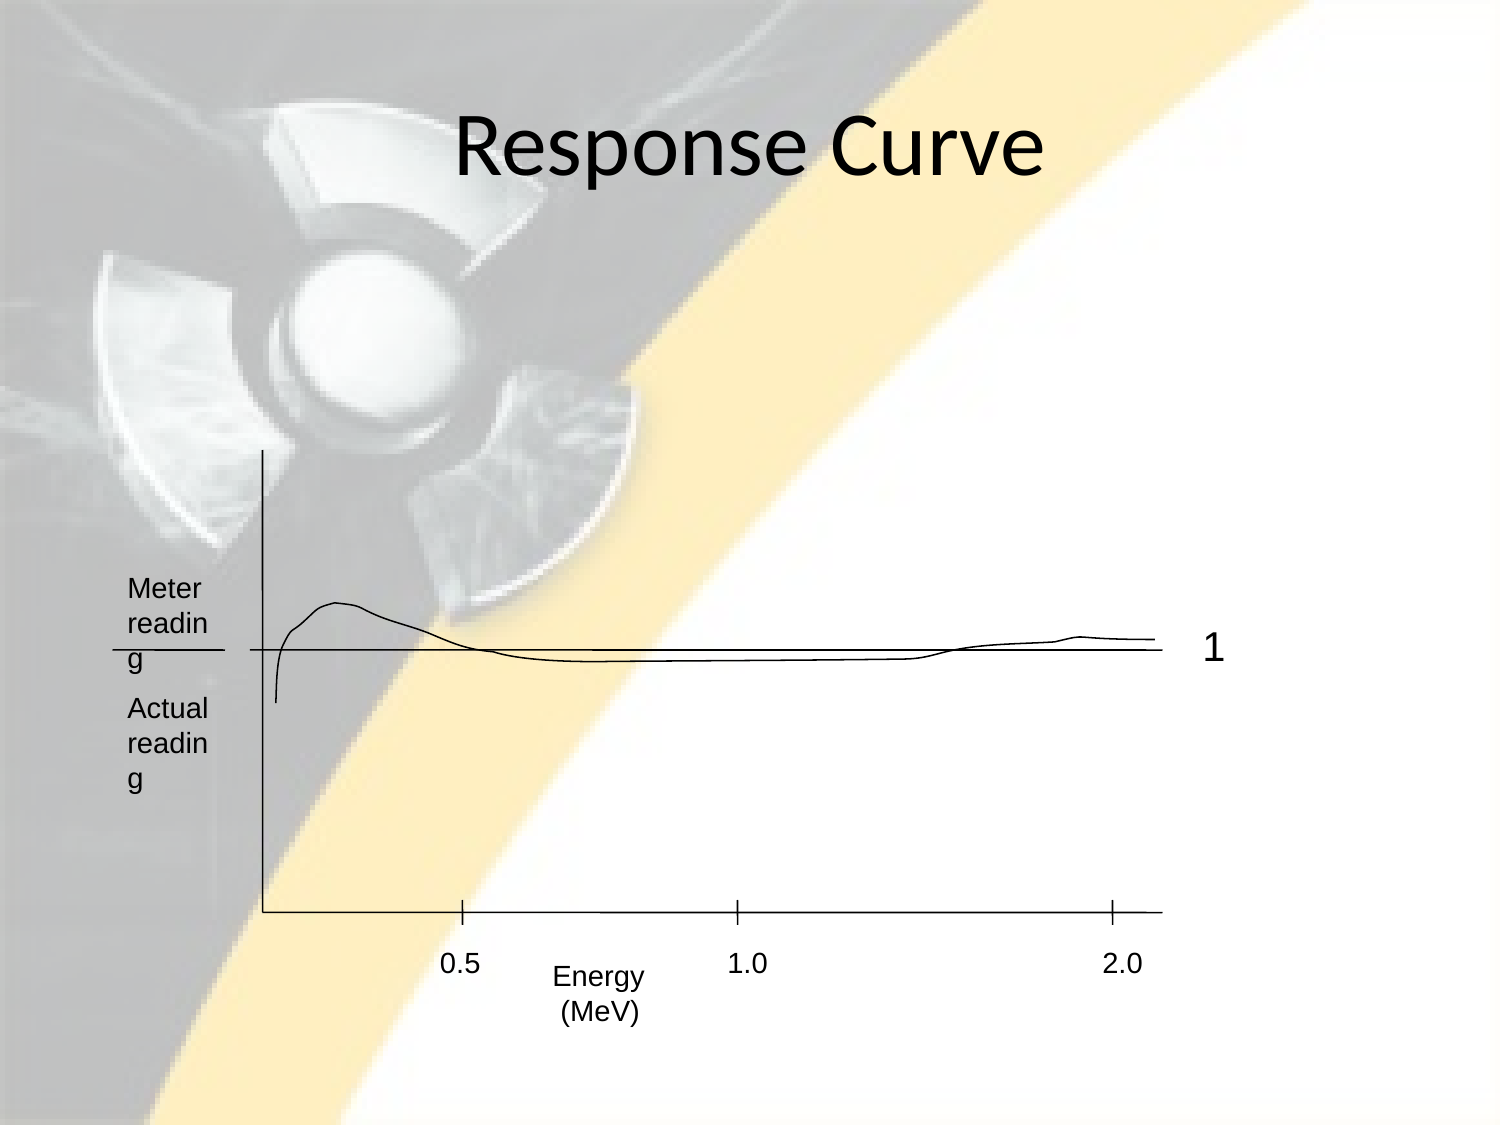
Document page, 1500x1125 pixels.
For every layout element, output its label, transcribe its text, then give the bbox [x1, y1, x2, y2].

text_box Energy (MeV) [537, 949, 663, 1035]
text_box 1.0 [712, 937, 788, 988]
title Response Curve [75, 45, 1425, 233]
text_box [275, 602, 1155, 704]
text_box 1 [1187, 612, 1238, 678]
text_box Meter reading Actual reading [112, 562, 238, 802]
text_box 2.0 [1087, 937, 1163, 988]
text_box 0.5 [424, 937, 513, 988]
